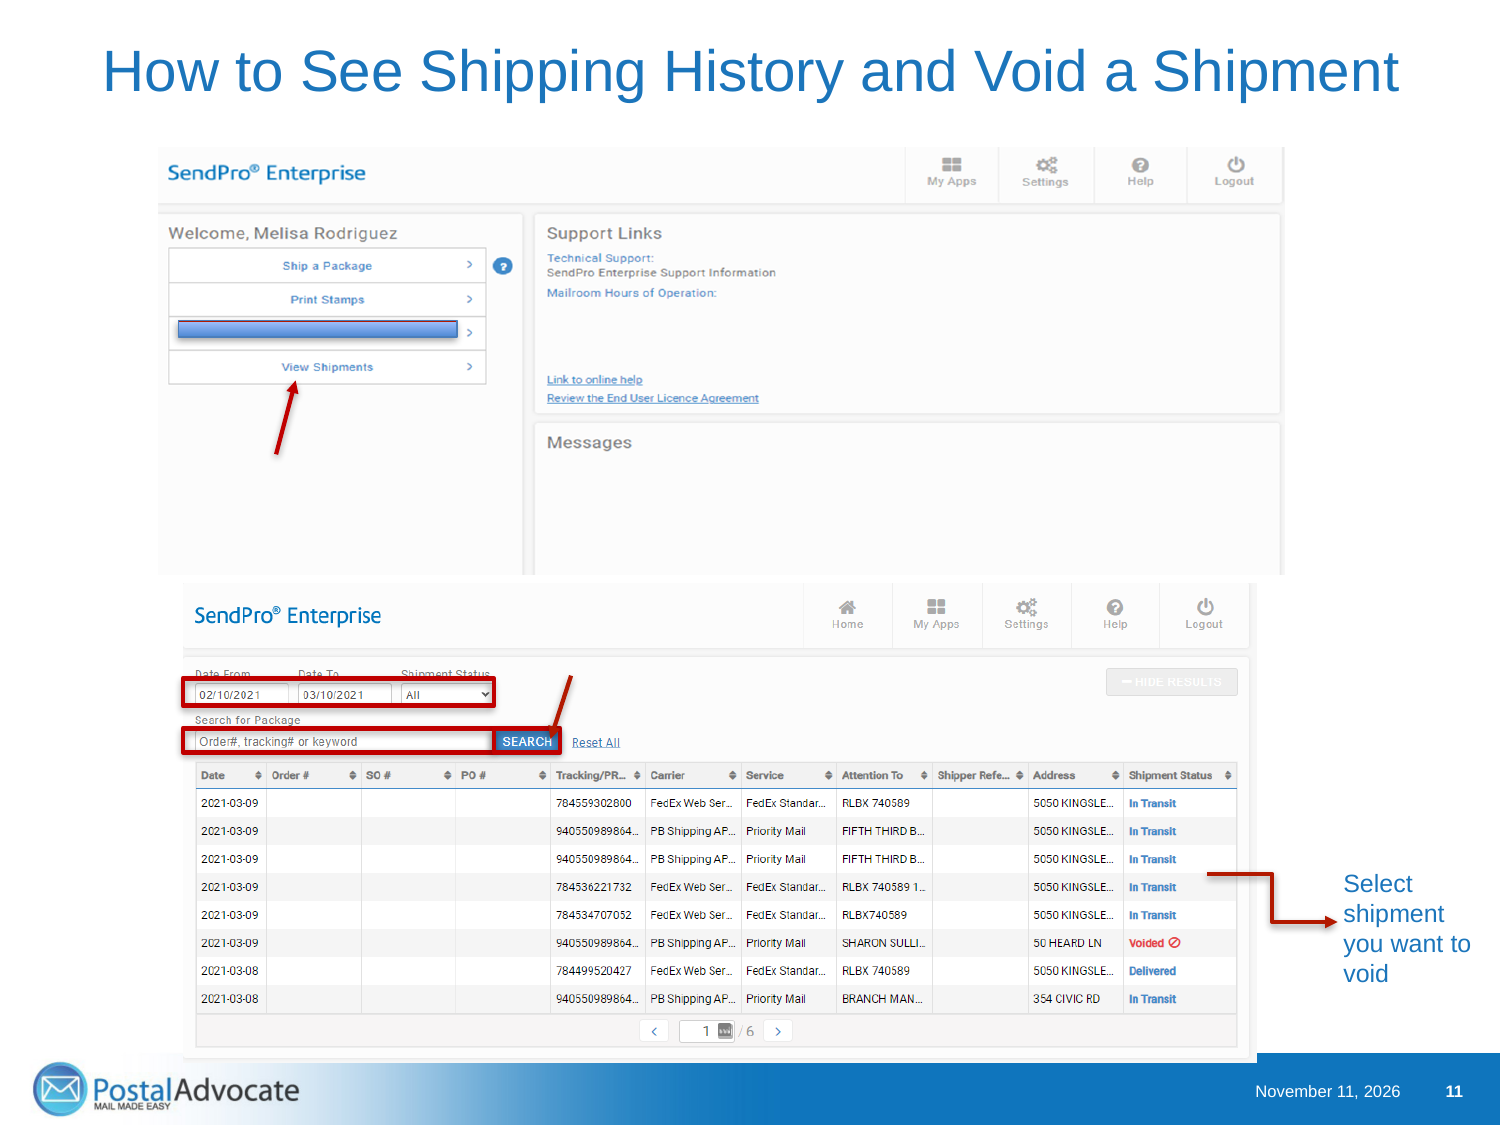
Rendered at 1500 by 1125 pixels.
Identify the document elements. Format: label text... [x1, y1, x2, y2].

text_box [1206, 873, 1338, 923]
text_box Select shipment you want to void [1328, 860, 1500, 995]
picture [1, 583, 1500, 1125]
slide_number 11 [1371, 1067, 1479, 1114]
picture [158, 147, 1285, 575]
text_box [550, 675, 572, 740]
title How to See Shipping History and Void a Shipment [87, 11, 1438, 125]
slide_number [1161, 1067, 1371, 1114]
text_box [275, 380, 296, 455]
